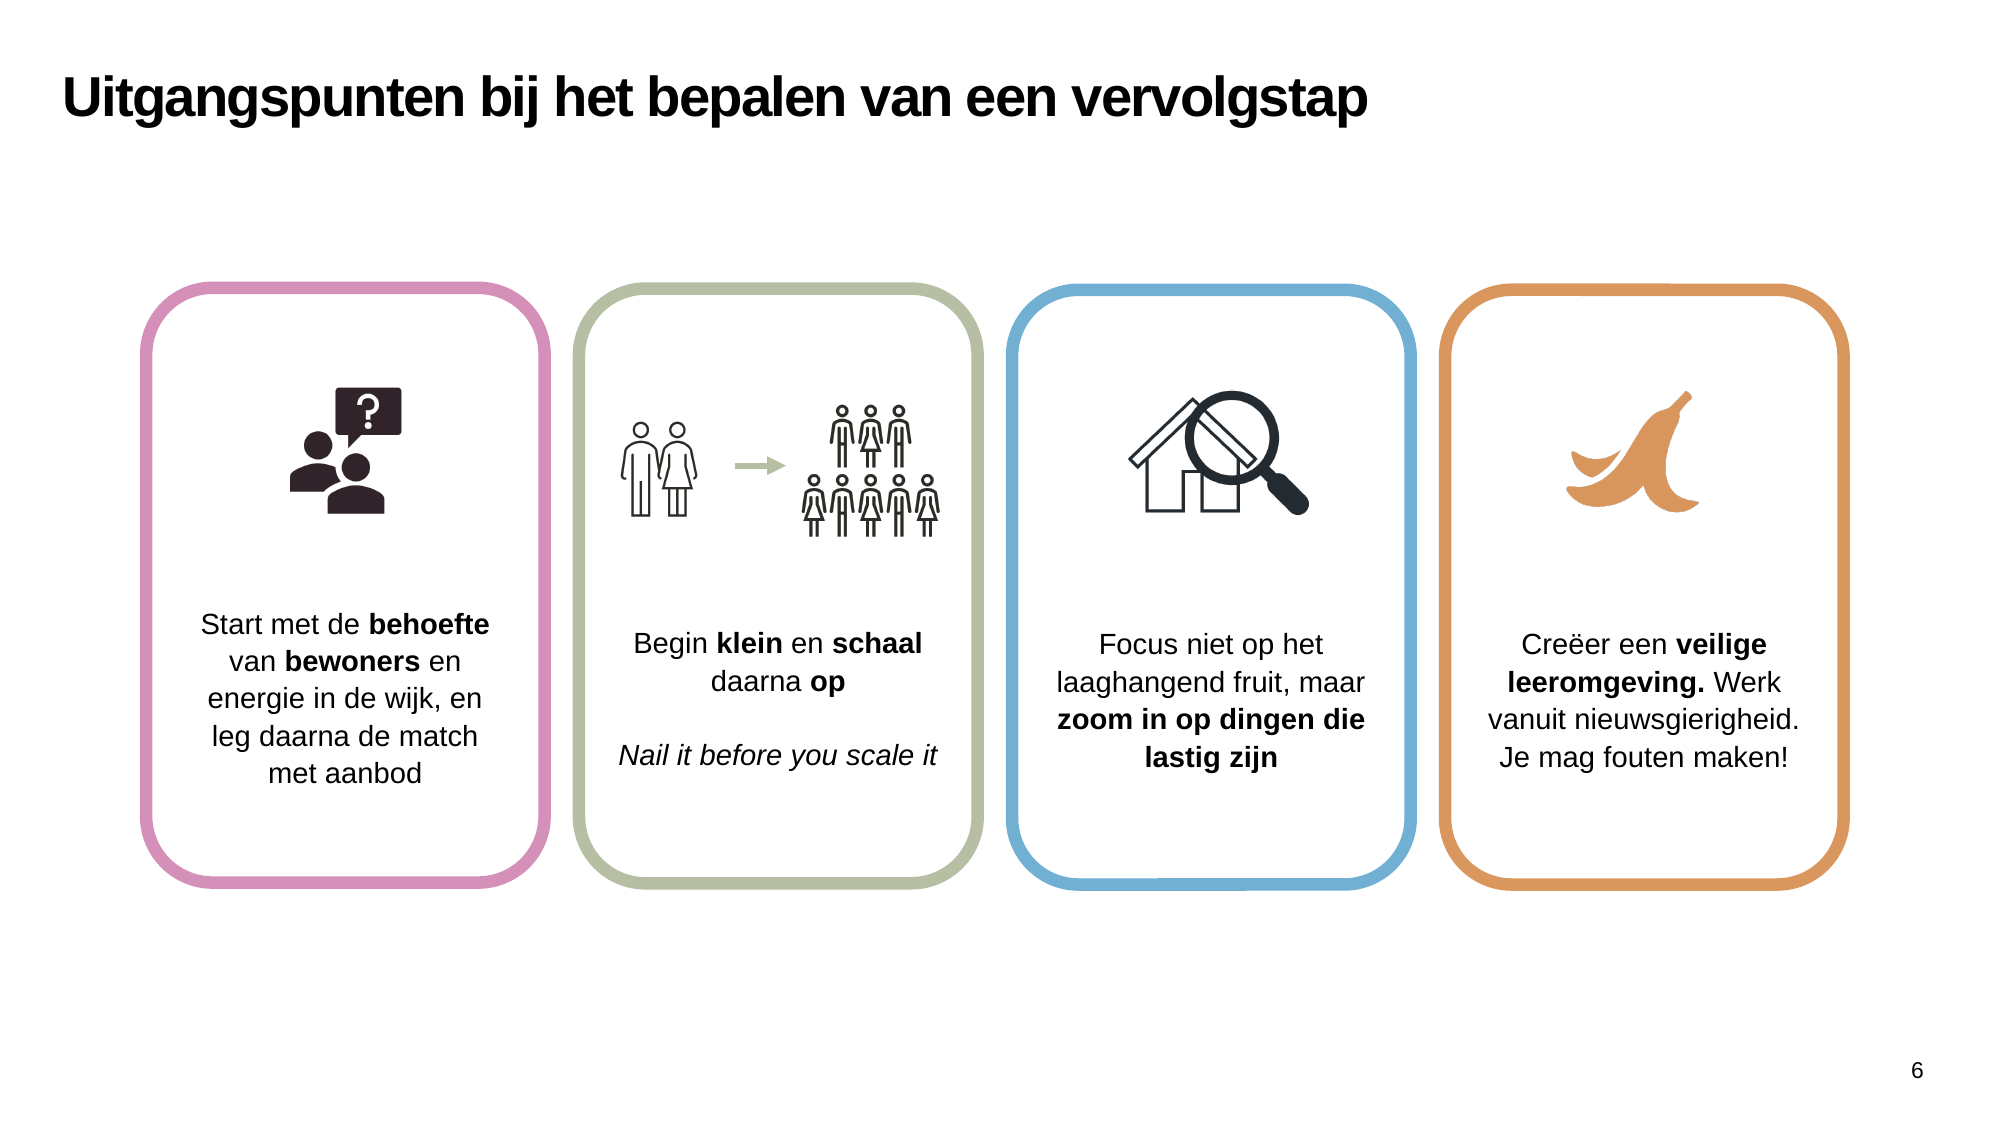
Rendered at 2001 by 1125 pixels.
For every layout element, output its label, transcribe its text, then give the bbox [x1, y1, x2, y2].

text_box Start met de behoefte van bewoners en energie in de wijk, en leg daarna de match met aanbod [146, 287, 545, 883]
text_box Focus niet op het laaghangend fruit, maar zoom in op dingen die lastig zijn [1012, 289, 1411, 885]
text_box Begin klein en schaal daarna op Nail it before you scale it [578, 288, 978, 884]
text_box Uitgangspunten bij het bepalen van een vervolgstap [47, 65, 1812, 141]
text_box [602, 395, 946, 547]
text_box 6 [1896, 1048, 1963, 1093]
text_box Creëer een veilige leeromgeving. Werk vanuit nieuwsgierigheid. Je mag fouten maken! [1445, 289, 1844, 885]
picture [1557, 377, 1708, 529]
picture [1116, 376, 1322, 528]
picture [270, 375, 421, 526]
